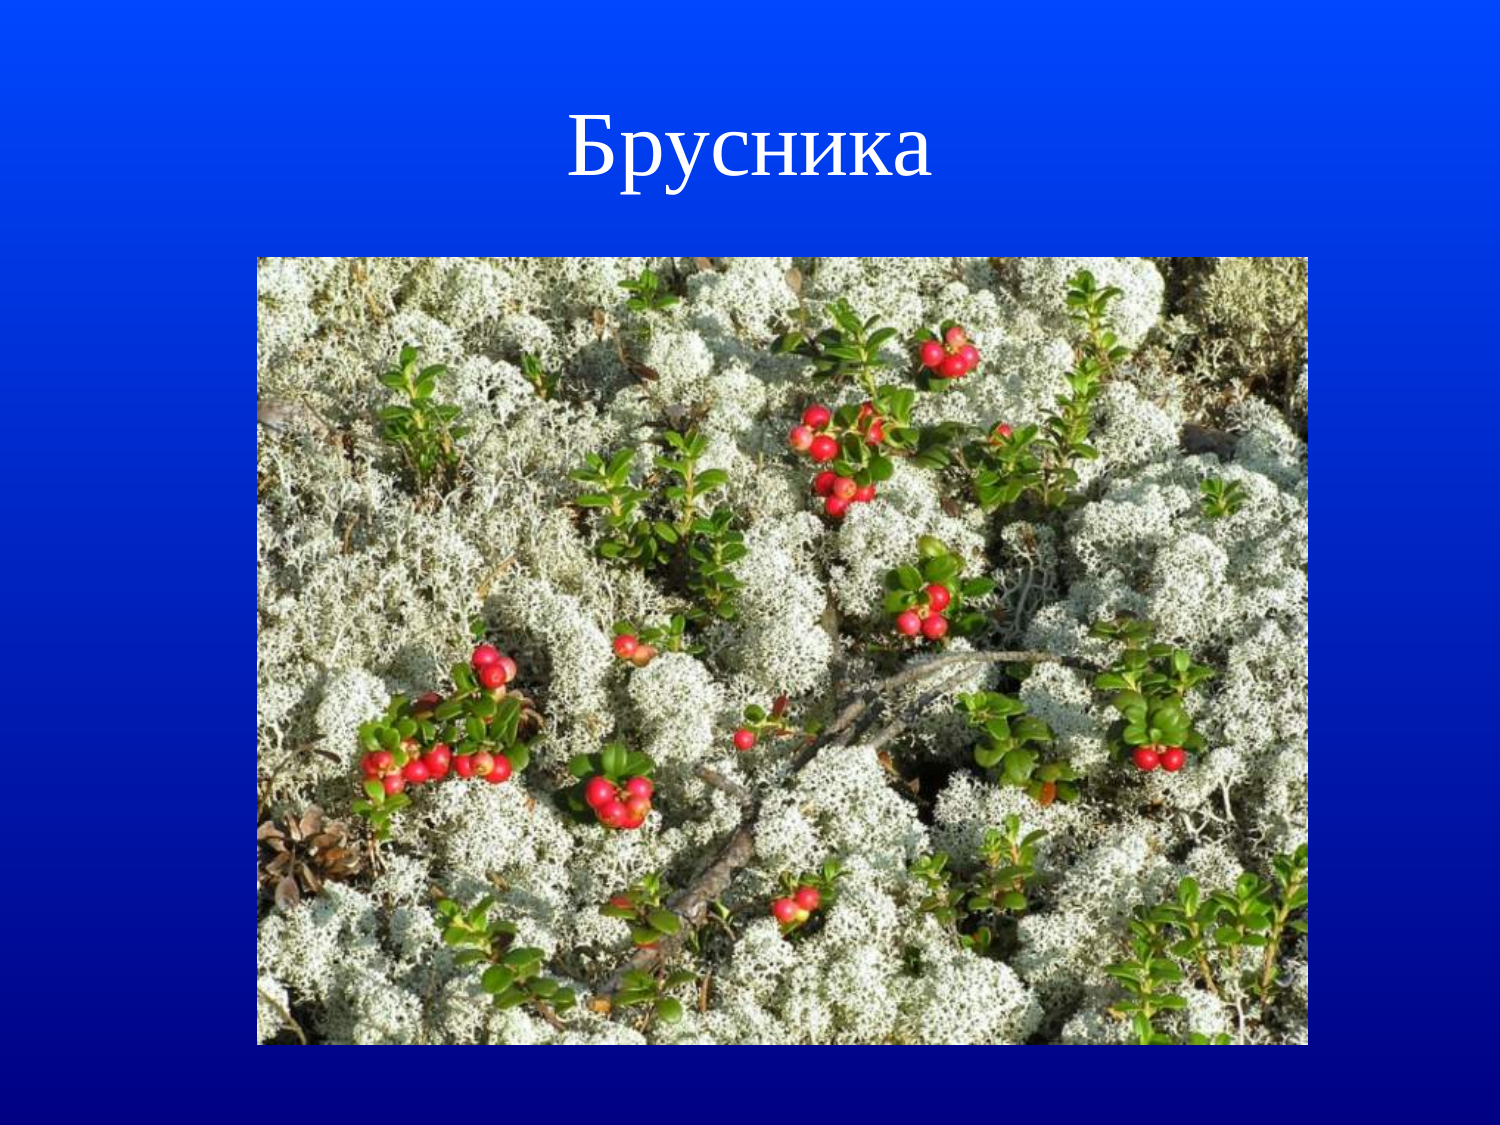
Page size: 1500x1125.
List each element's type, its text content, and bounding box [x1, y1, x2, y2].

picture [257, 257, 1308, 1046]
title Брусника [75, 45, 1425, 233]
